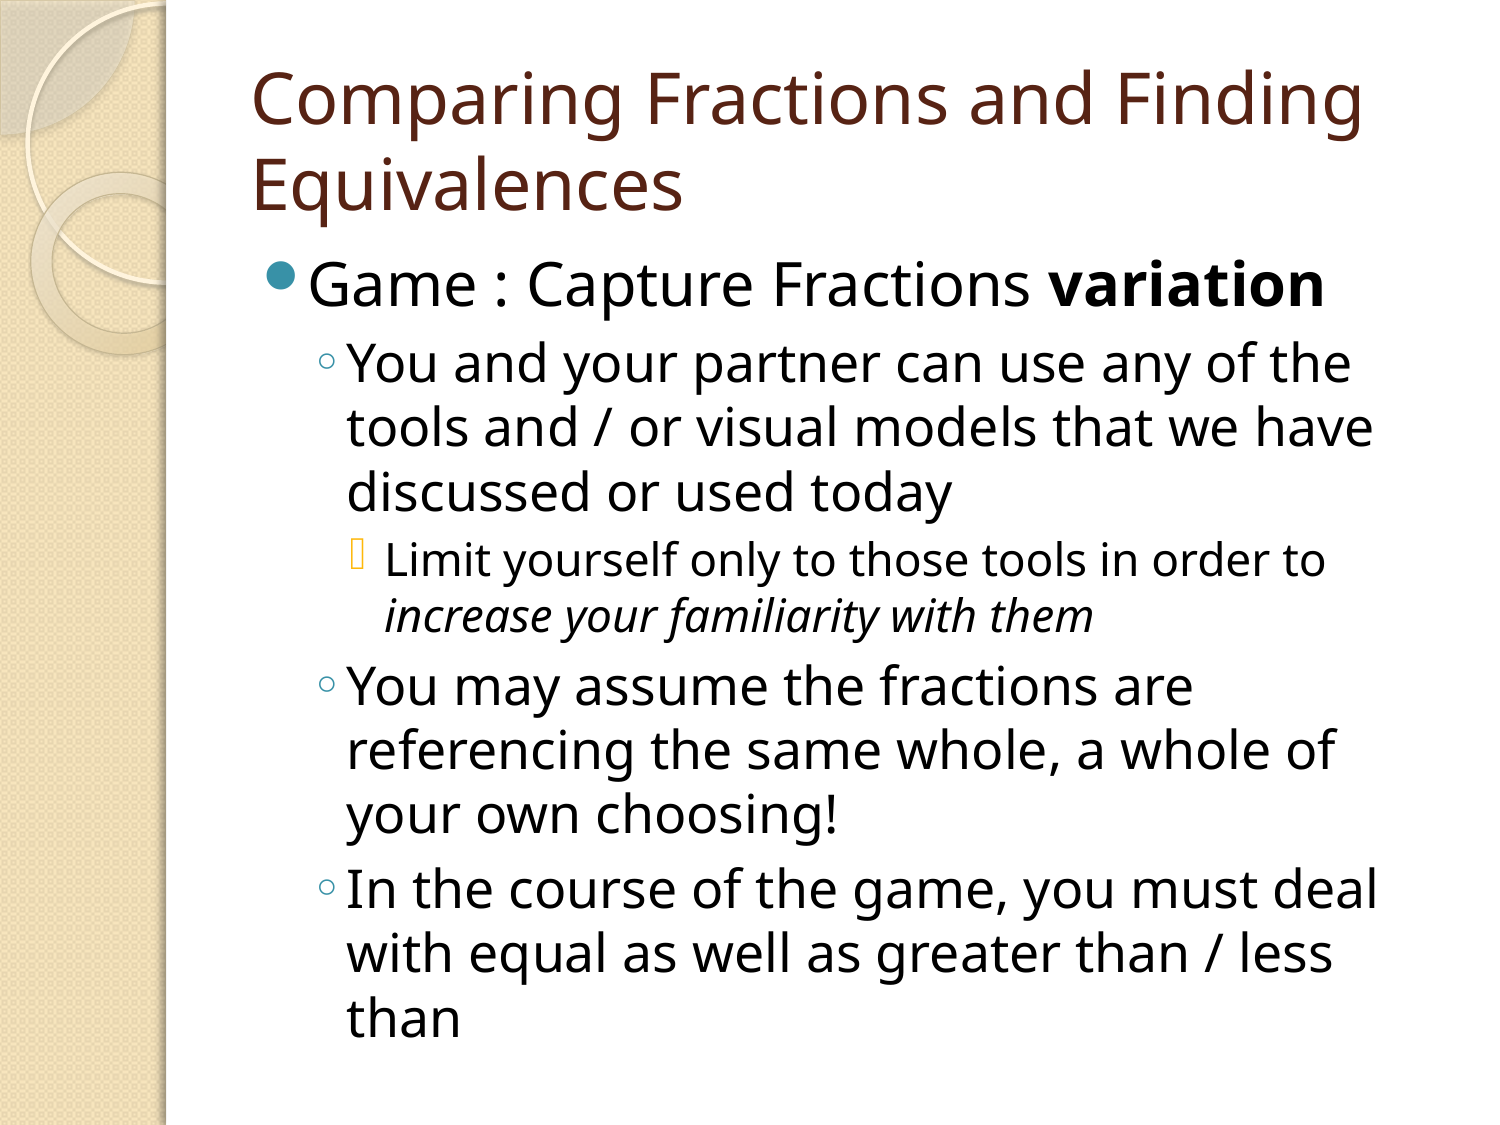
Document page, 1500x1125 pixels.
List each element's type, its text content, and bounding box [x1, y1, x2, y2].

list Game : Capture Fractions variation You and your partner can use any of the tools and / or visual models that we have discussed or used today Limit yourself only to those tools in order to increase your familiarity with them You may assume the fractions are referencing the same whole, a whole of your own choosing! In the course of the game, you must deal with equal as well as greater than / less than [235, 237, 1466, 1063]
title Comparing Fractions and Finding Equivalences [235, 45, 1466, 233]
